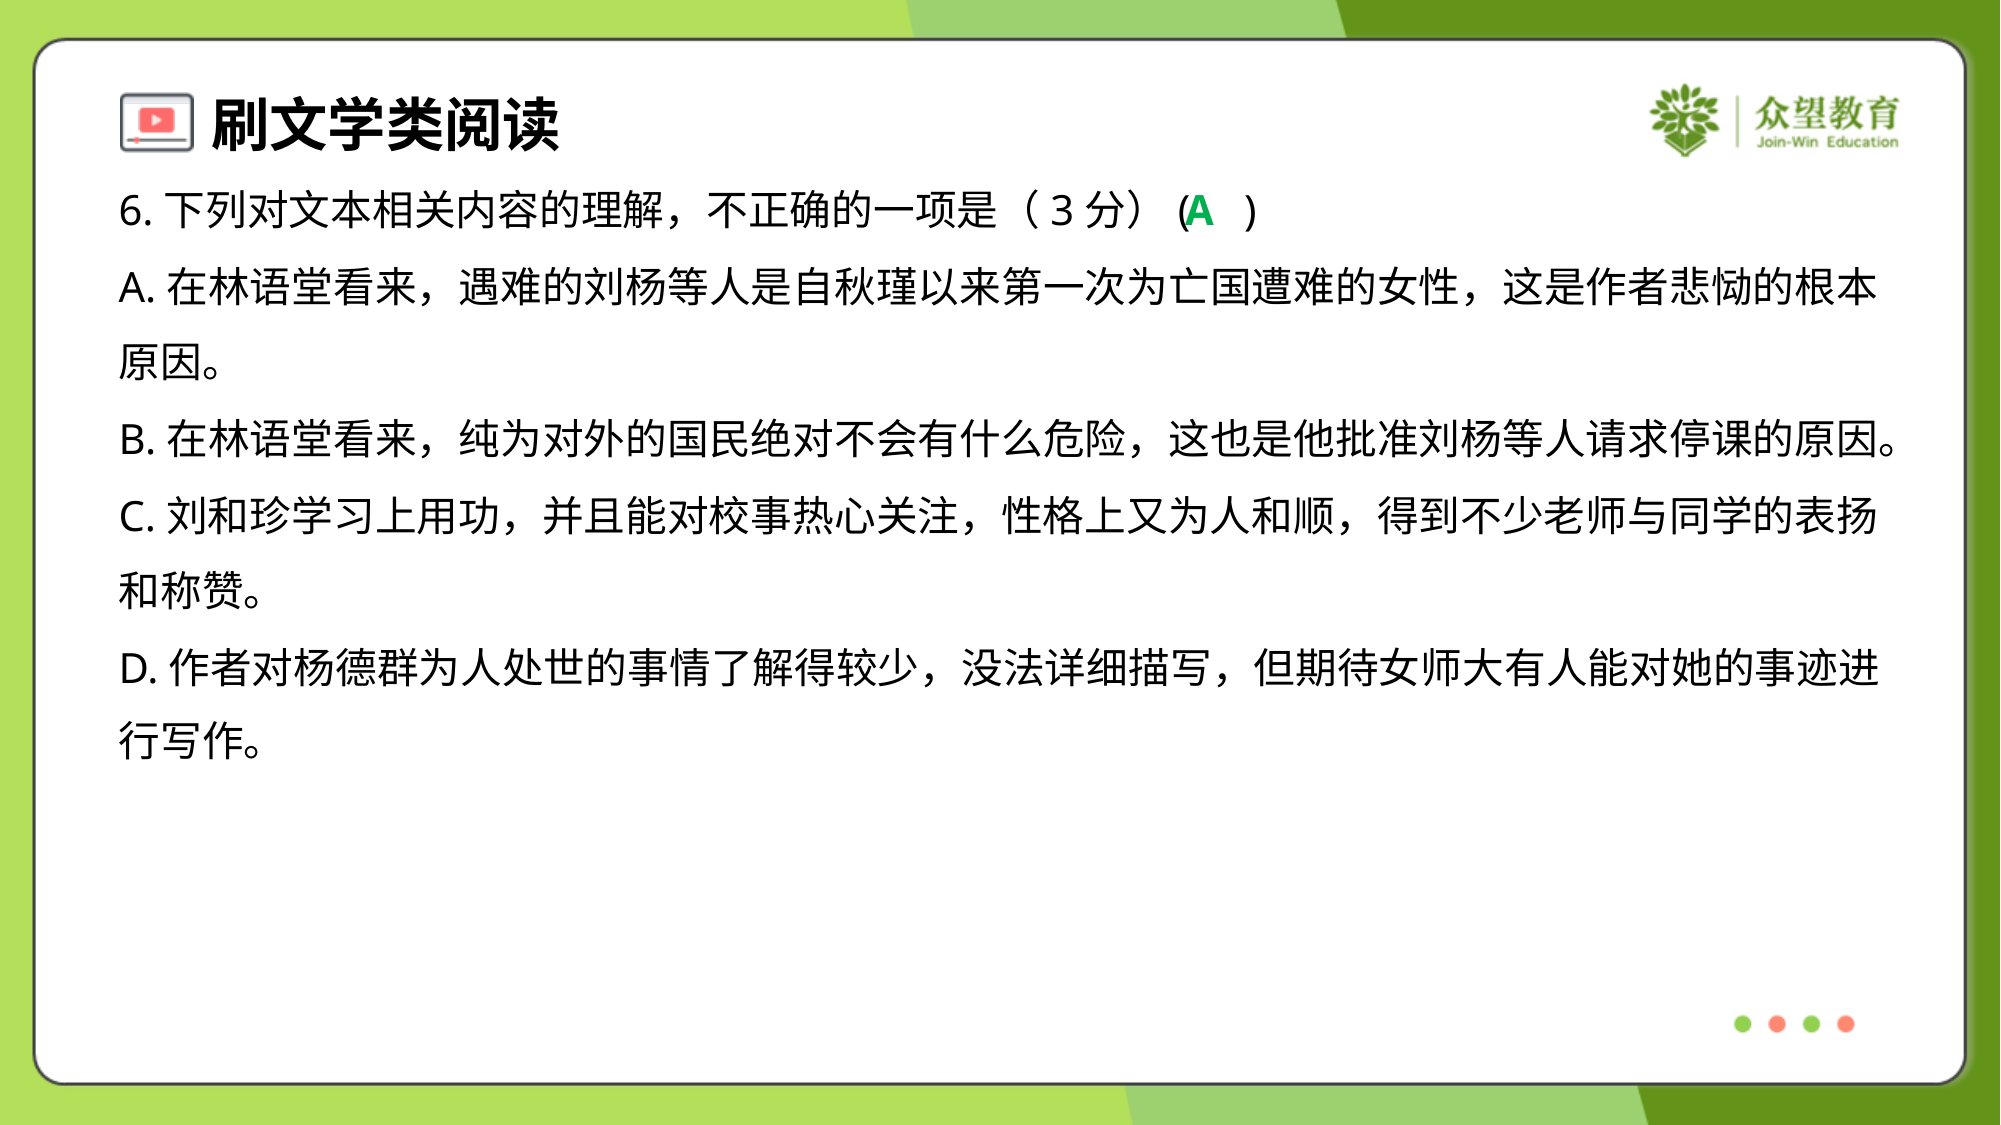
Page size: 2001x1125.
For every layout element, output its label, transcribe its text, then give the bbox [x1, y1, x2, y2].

text_box A [1168, 158, 1231, 226]
text_box 6.下列对文本相关内容的理解，不正确的一项是（3分）( ) [118, 158, 1168, 226]
picture [0, 0, 2000, 1125]
text_box A.在林语堂看来，遇难的刘杨等人是自秋瑾以来第一次为亡国遭难的女性，这是作者悲恸的根本 原因。 B.在林语堂看来，纯为对外的国民绝对不会有什么危险，这也是他批准刘杨等人请求停课的原因。 C.刘和珍学习上用功，并且能对校事热心关注，性格上又为人和顺，得到不少老师与同学的表扬 和称赞。 D.作者对杨德群为人处世的事情了解得较少，没法详细描写，但期待女师大有人能对她的事迹进 行写作。 [118, 235, 1883, 758]
text_box 6.下列对文本相关内容的理解，不正确的一项是（3分）( ) [1231, 158, 1883, 226]
